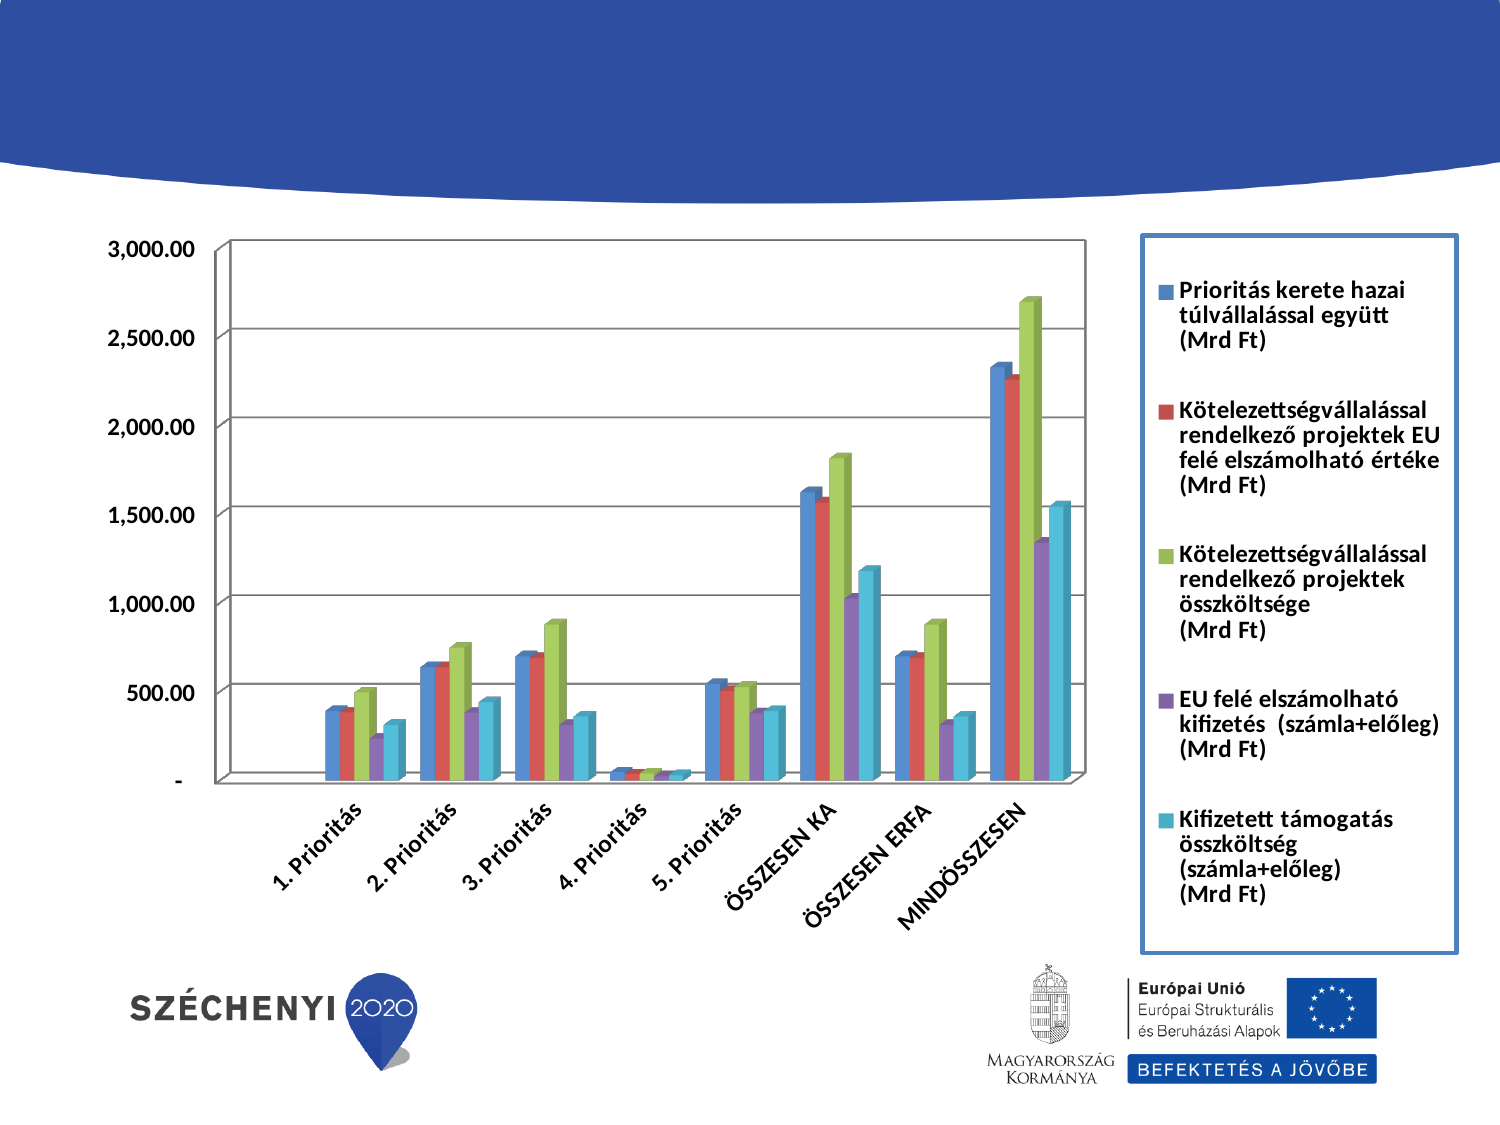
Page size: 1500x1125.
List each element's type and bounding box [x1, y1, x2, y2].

chart [0, 207, 1471, 977]
picture [0, 0, 1500, 1125]
